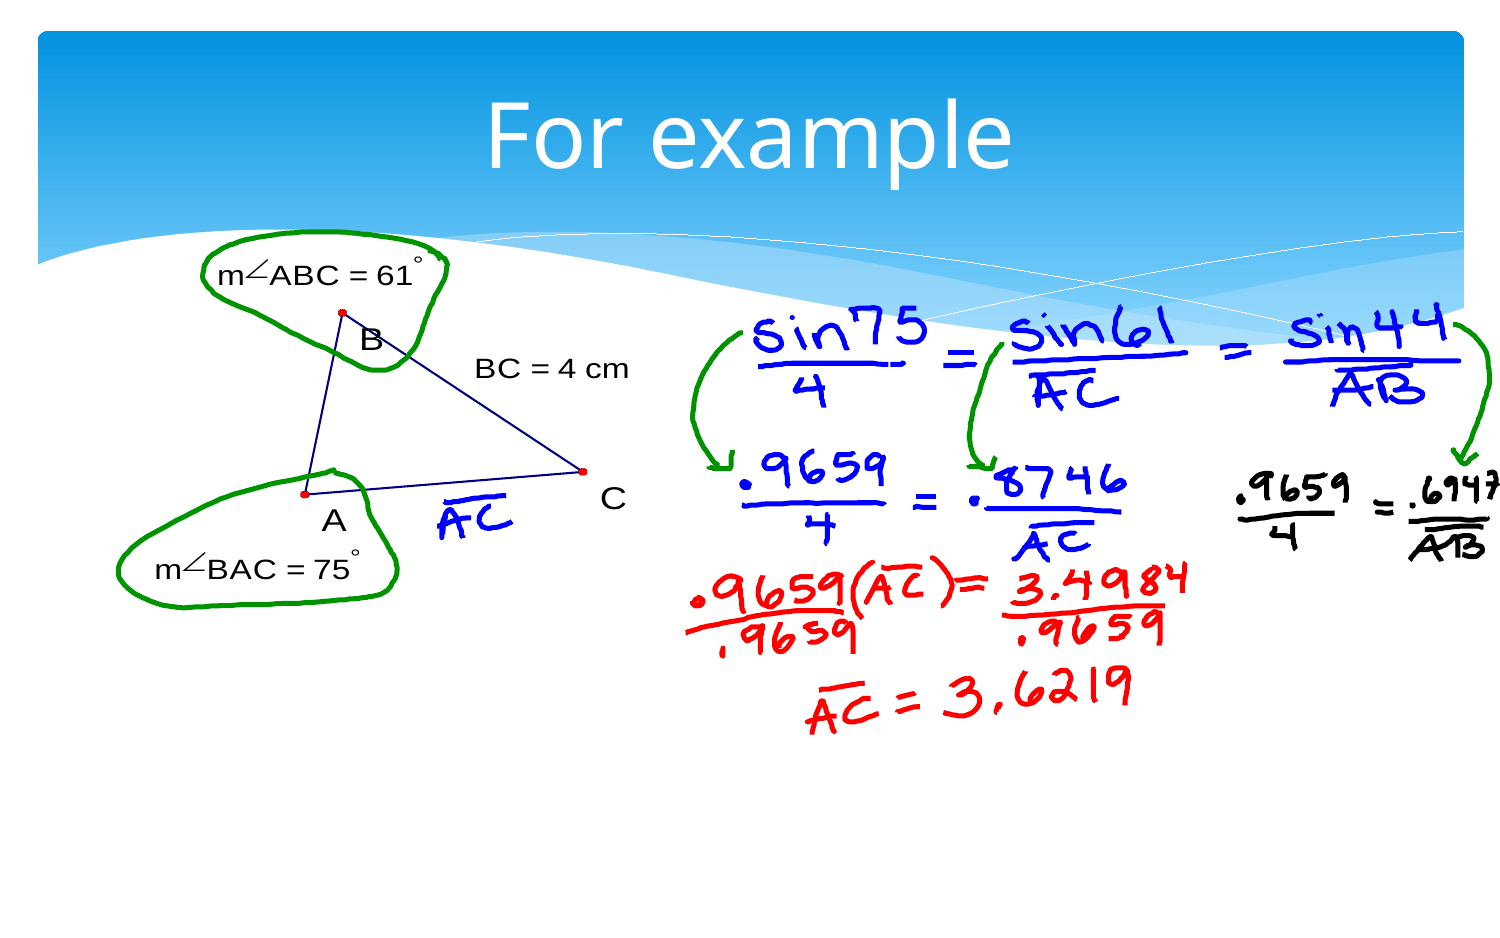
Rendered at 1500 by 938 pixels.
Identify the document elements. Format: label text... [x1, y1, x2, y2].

text_box [1284, 358, 1447, 363]
text_box [931, 557, 953, 607]
text_box [903, 574, 924, 596]
text_box [1101, 463, 1126, 493]
text_box [1019, 636, 1025, 646]
text_box [834, 452, 859, 482]
text_box [1084, 570, 1089, 600]
title For example [75, 46, 1425, 218]
text_box [896, 705, 920, 713]
text_box [742, 624, 764, 654]
text_box [1110, 615, 1132, 626]
text_box [1166, 565, 1183, 579]
text_box [1336, 363, 1412, 371]
text_box [1023, 543, 1048, 550]
text_box [985, 507, 1122, 513]
text_box [1064, 569, 1085, 585]
text_box [1062, 322, 1104, 346]
text_box [1084, 466, 1090, 495]
text_box [890, 362, 905, 366]
text_box [1036, 397, 1040, 407]
text_box [1270, 526, 1291, 538]
text_box [1303, 473, 1327, 500]
text_box [1052, 396, 1064, 410]
text_box [1012, 351, 1187, 363]
text_box [814, 375, 825, 408]
text_box [1068, 467, 1086, 479]
text_box [691, 596, 704, 607]
text_box [1033, 390, 1067, 398]
text_box [794, 377, 819, 393]
text_box [1141, 566, 1160, 595]
text_box [800, 450, 824, 483]
text_box [806, 515, 826, 526]
text_box [1030, 521, 1095, 529]
text_box [912, 505, 937, 509]
text_box [1059, 532, 1090, 551]
text_box [943, 677, 981, 717]
text_box [1224, 351, 1252, 359]
text_box [1418, 535, 1436, 548]
text_box [1092, 668, 1097, 703]
text_box [844, 697, 879, 723]
text_box [881, 565, 923, 570]
text_box [1408, 517, 1489, 523]
text_box [943, 363, 977, 367]
text_box [1119, 623, 1130, 637]
text_box [954, 576, 988, 582]
text_box [865, 575, 892, 605]
text_box [811, 718, 836, 735]
text_box [1158, 306, 1173, 344]
text_box [1337, 322, 1365, 352]
text_box [1374, 500, 1394, 505]
text_box [1001, 605, 1166, 618]
text_box [897, 307, 926, 343]
text_box [1013, 546, 1050, 561]
text_box [1377, 374, 1424, 403]
text_box [791, 575, 814, 602]
text_box [1331, 390, 1372, 407]
text_box [1391, 310, 1401, 348]
text_box [866, 453, 885, 487]
text_box [685, 609, 844, 634]
text_box [1040, 620, 1062, 646]
text_box [1050, 669, 1078, 702]
text_box [833, 620, 854, 654]
text_box [1474, 476, 1478, 503]
text_box [1016, 671, 1043, 705]
text_box [1036, 376, 1053, 395]
text_box [1011, 320, 1043, 350]
text_box [741, 501, 886, 507]
text_box [1487, 471, 1497, 483]
text_box [806, 715, 837, 723]
text_box [1416, 535, 1459, 558]
text_box [813, 324, 848, 351]
text_box [1424, 477, 1441, 503]
text_box [1113, 306, 1150, 347]
text_box [1219, 344, 1248, 349]
text_box [804, 622, 827, 643]
text_box [1011, 574, 1042, 605]
text_box [1326, 326, 1332, 344]
text_box [714, 575, 745, 613]
text_box [1078, 378, 1120, 407]
text_box [819, 682, 865, 691]
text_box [1452, 324, 1490, 465]
text_box [814, 700, 829, 718]
text_box [1107, 667, 1130, 706]
text_box [819, 573, 843, 605]
text_box [1332, 473, 1348, 503]
text_box [970, 497, 979, 505]
text_box [968, 456, 997, 470]
text_box [1046, 325, 1063, 346]
text_box [1435, 303, 1446, 340]
text_box [1282, 474, 1298, 500]
text_box [1332, 385, 1374, 391]
text_box [968, 342, 1003, 462]
text_box [1488, 485, 1496, 500]
text_box [1464, 476, 1475, 486]
text_box [773, 622, 794, 653]
text_box [995, 466, 1022, 496]
text_box [691, 332, 743, 462]
text_box [1237, 494, 1245, 504]
text_box [825, 513, 829, 545]
text_box [1143, 610, 1161, 646]
text_box [1289, 319, 1321, 347]
text_box [1073, 616, 1095, 643]
text_box [1028, 369, 1096, 377]
text_box [1025, 532, 1038, 546]
text_box [1181, 561, 1187, 593]
text_box [959, 586, 985, 591]
text_box [1424, 525, 1484, 531]
text_box [1291, 524, 1297, 551]
text_box [1414, 309, 1439, 325]
text_box [1409, 551, 1443, 562]
text_box [897, 692, 916, 699]
text_box [255, 231, 392, 237]
text_box [795, 327, 807, 349]
text_box [708, 449, 734, 470]
text_box [1339, 371, 1359, 389]
text_box [852, 561, 874, 620]
text_box [757, 575, 783, 608]
text_box [1250, 472, 1273, 501]
text_box [741, 480, 751, 489]
text_box [758, 362, 889, 368]
text_box [1108, 636, 1125, 640]
text_box [763, 453, 790, 487]
text_box [1239, 512, 1335, 521]
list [124, 239, 659, 607]
text_box [850, 306, 881, 345]
text_box [1375, 311, 1395, 329]
text_box [1103, 568, 1128, 597]
text_box [1445, 477, 1457, 502]
text_box [995, 703, 1002, 714]
text_box [1025, 466, 1052, 499]
text_box [1453, 534, 1484, 558]
text_box [755, 320, 783, 352]
